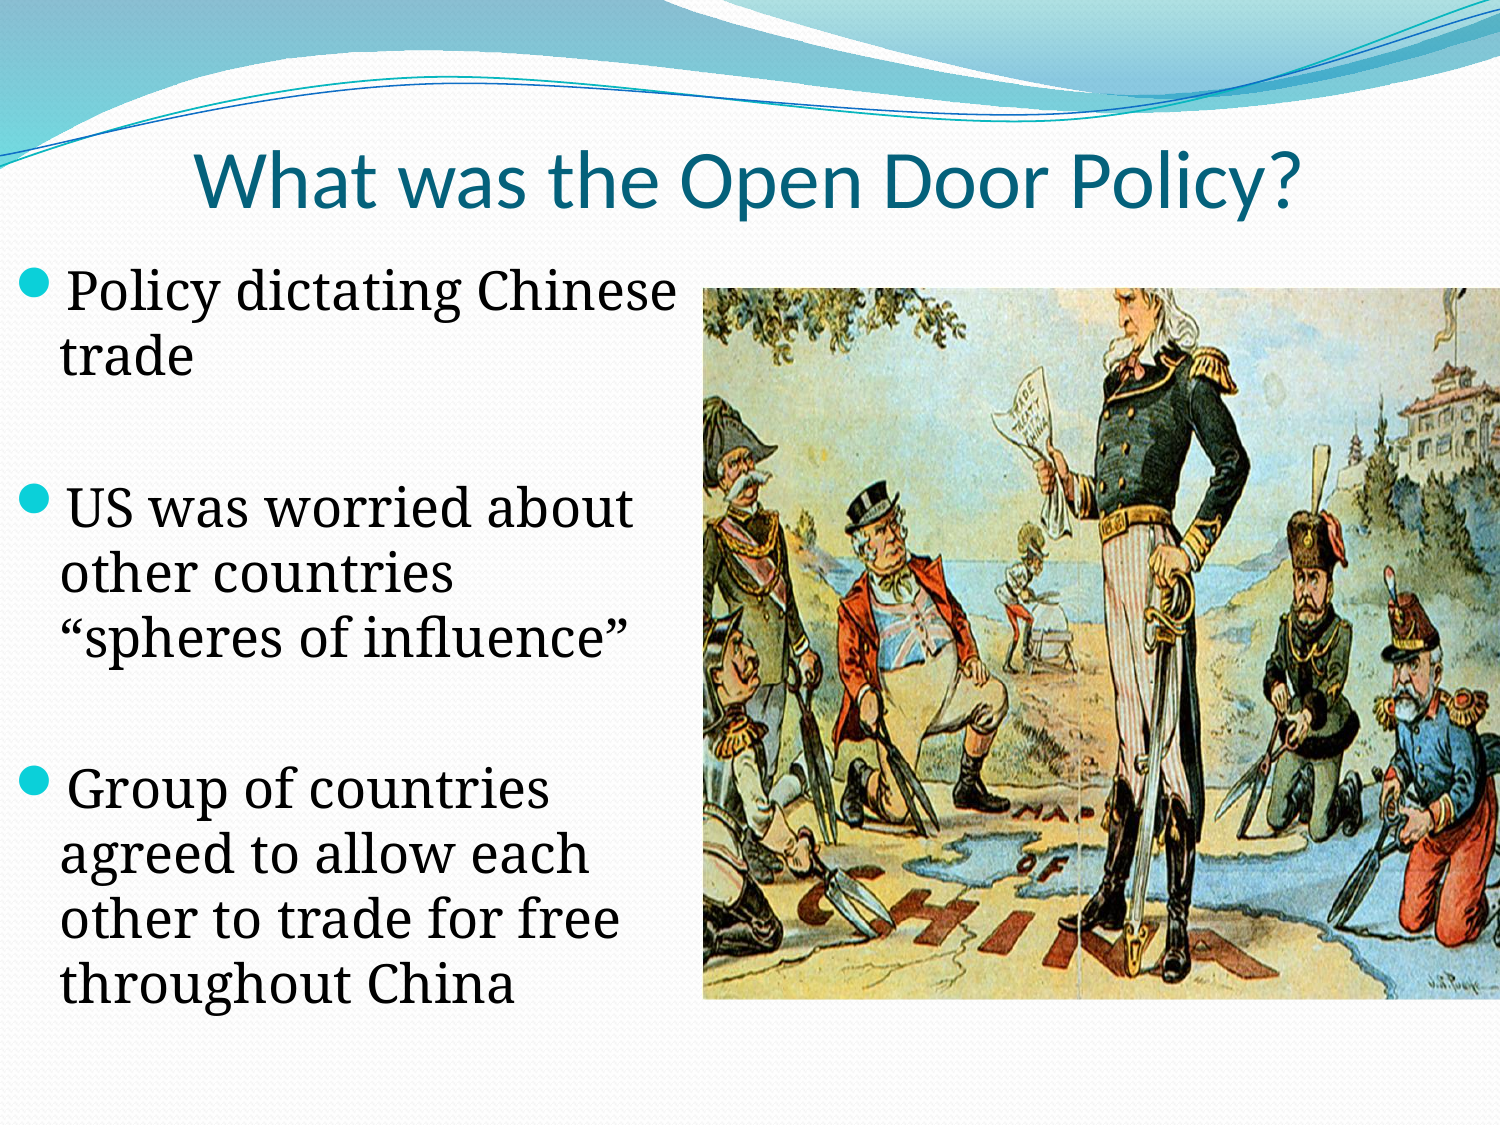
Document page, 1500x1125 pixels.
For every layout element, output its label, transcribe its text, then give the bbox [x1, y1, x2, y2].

list Policy dictating Chinese trade US was worried about other countries “spheres of influence” Group of countries agreed to allow each other to trade for free throughout China [0, 249, 700, 1055]
title What was the Open Door Policy? [75, 115, 1425, 225]
picture [701, 287, 1500, 1001]
